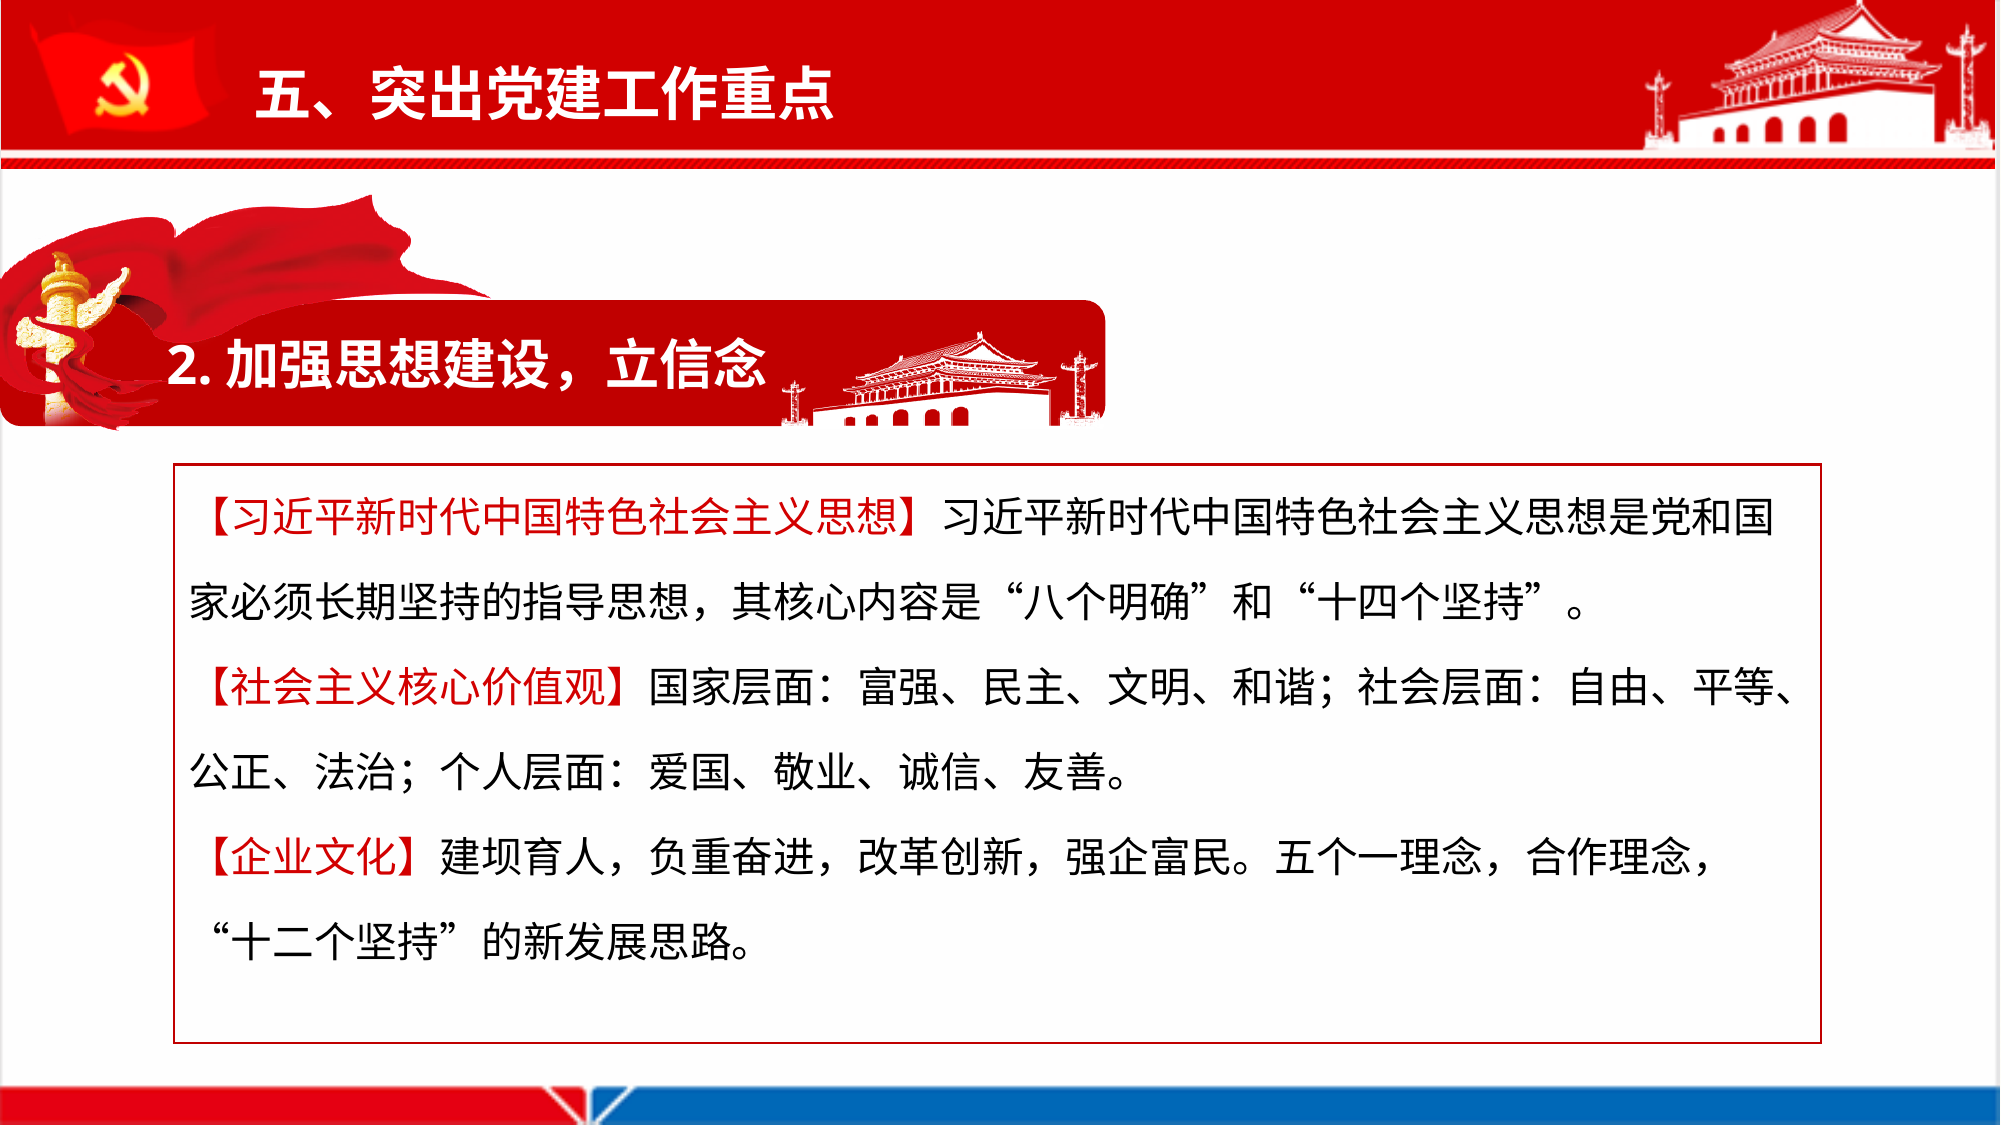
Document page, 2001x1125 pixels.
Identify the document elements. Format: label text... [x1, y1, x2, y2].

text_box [0, 173, 1106, 457]
slide_number [1412, 1042, 1863, 1103]
text_box 【习近平新时代中国特色社会主义思想】习近平新时代中国特色社会主义思想是党和国家必须长期坚持的指导思想，其核心内容是“八个明确”和“十四个坚持”。 【社会主义核心价值观】国家层面：富强、民主、文明、和谐；社会层面：自由、平等、公正、法治；个人层面：爱国、敬业、诚信、友善。 【企业文化】建坝育人，负重奋进，改革创新，强企富民。五个一理念，合作理念，“十二个坚持”的新发展思路。 [174, 464, 1822, 1043]
picture [0, 0, 2001, 1125]
